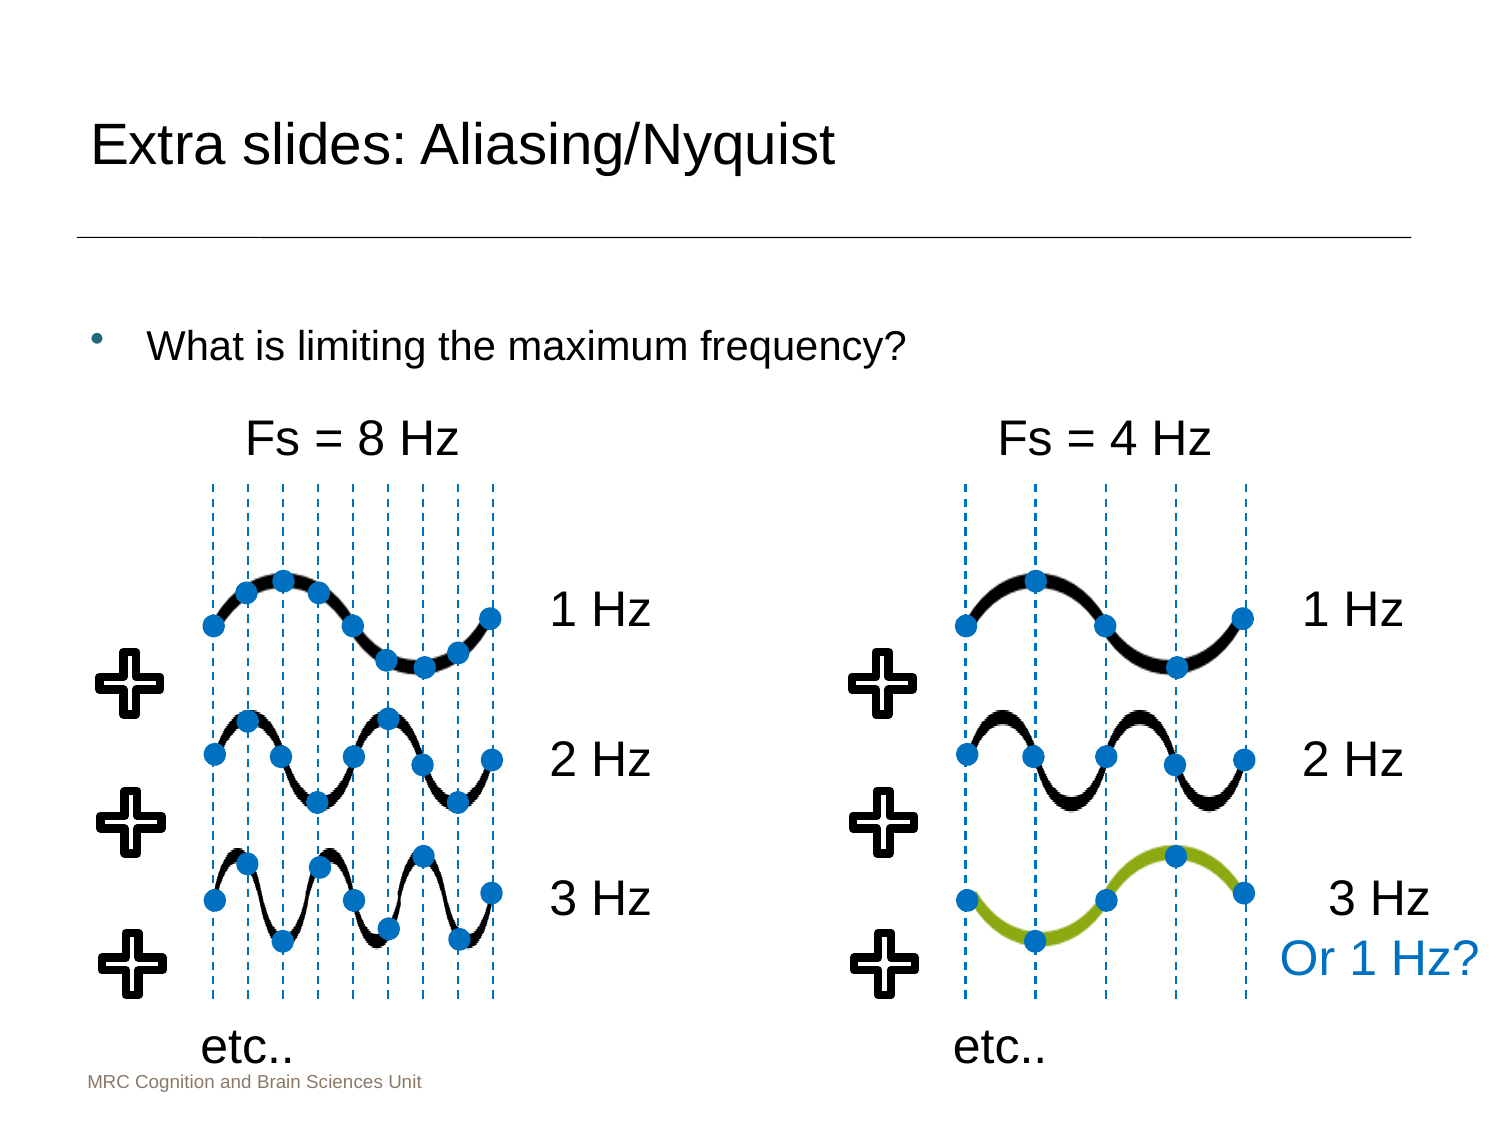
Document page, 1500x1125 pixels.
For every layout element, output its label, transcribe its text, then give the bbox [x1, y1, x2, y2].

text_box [212, 483, 494, 1000]
text_box 3 Hz Or 1 Hz? [1259, 857, 1500, 993]
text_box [969, 572, 1031, 827]
text_box [854, 932, 915, 996]
text_box 1 Hz [1282, 569, 1425, 645]
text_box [1181, 572, 1241, 827]
text_box [851, 652, 913, 715]
text_box [99, 652, 161, 715]
text_box 2 Hz [529, 718, 672, 794]
text_box [100, 790, 162, 854]
list What is limiting the maximum frequency? [74, 310, 1413, 1062]
picture [970, 844, 1035, 962]
text_box Fs = 4 Hz [974, 397, 1236, 473]
title Extra slides: Aliasing/Nyquist [74, 74, 1413, 209]
text_box 1 Hz [529, 569, 672, 645]
text_box 3 Hz [529, 857, 672, 933]
picture [1176, 844, 1245, 962]
text_box etc.. [930, 1006, 1071, 1082]
text_box etc.. [177, 1006, 318, 1082]
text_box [1111, 572, 1171, 827]
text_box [1040, 572, 1101, 827]
picture [1106, 844, 1175, 962]
picture [1036, 844, 1105, 962]
text_box 2 Hz [1282, 718, 1425, 794]
text_box [852, 790, 914, 854]
text_box [101, 932, 163, 996]
text_box Fs = 8 Hz [221, 397, 484, 473]
